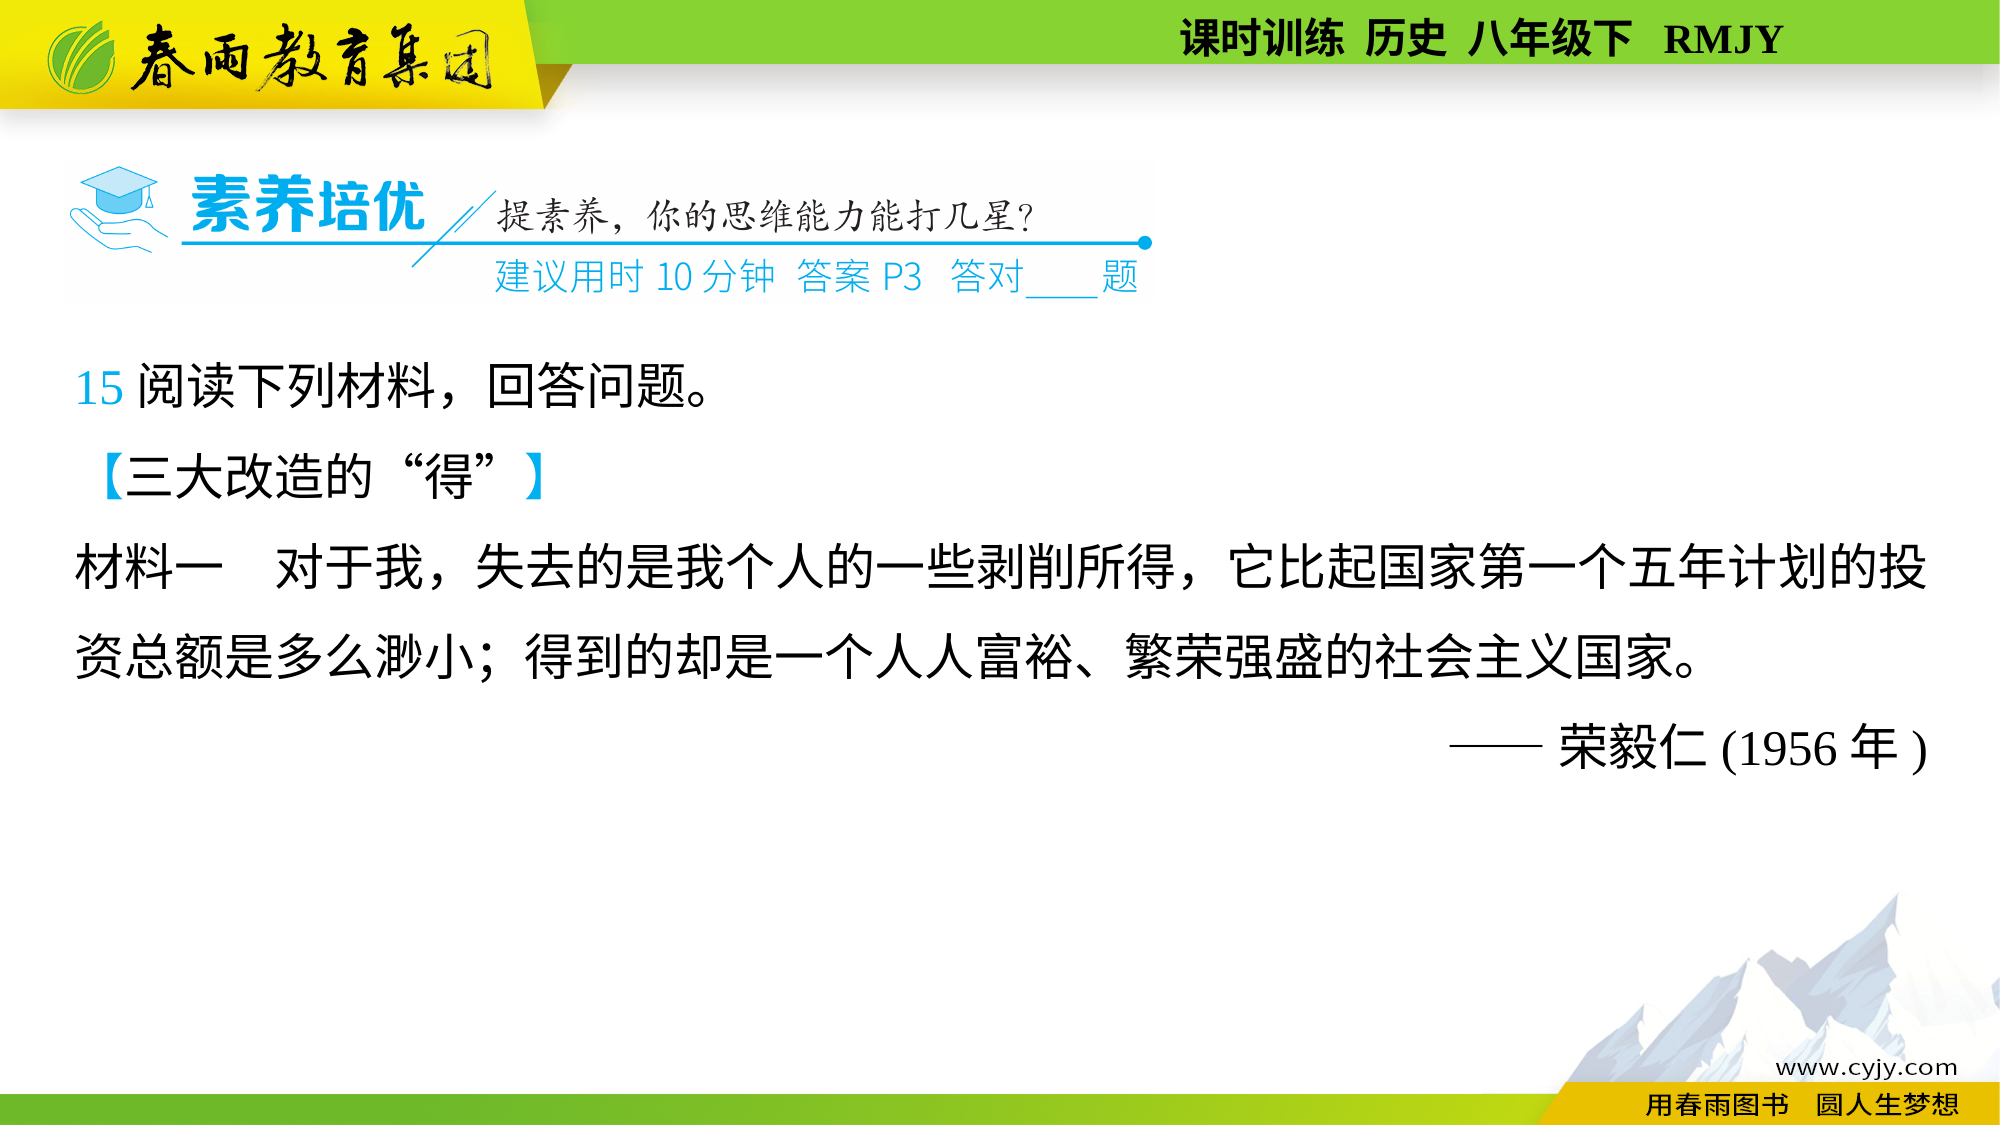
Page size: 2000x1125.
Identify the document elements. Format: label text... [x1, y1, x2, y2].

picture [0, 0, 2000, 1125]
list 15阅读下列材料，回答问题。 【三大改造的“得”】 材料一 对于我，失去的是我个人的一些剥削所得，它比起国家第一个五年计划的投资总额是多么渺小；得到的却是一个人人富裕、繁荣强盛的社会主义国家。 ——荣毅仁(1956年) [59, 317, 1944, 787]
